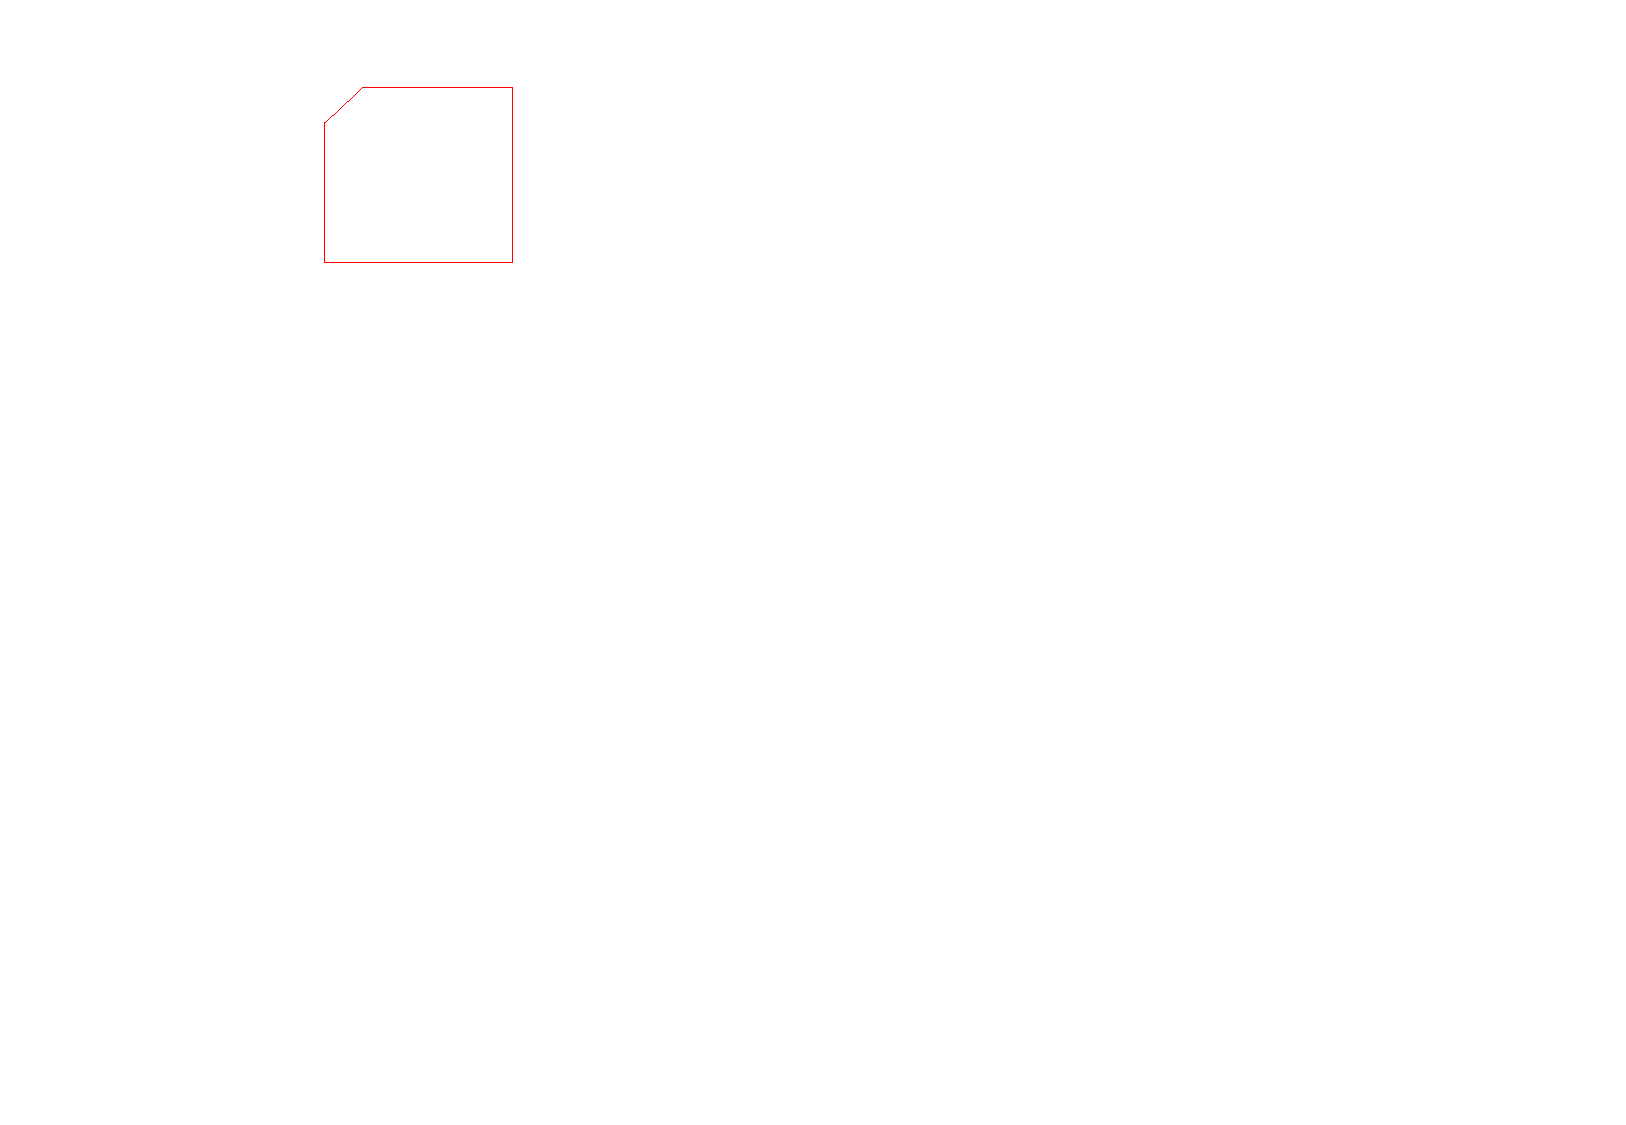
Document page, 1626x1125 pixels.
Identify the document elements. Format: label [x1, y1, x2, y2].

text_box [324, 87, 513, 263]
